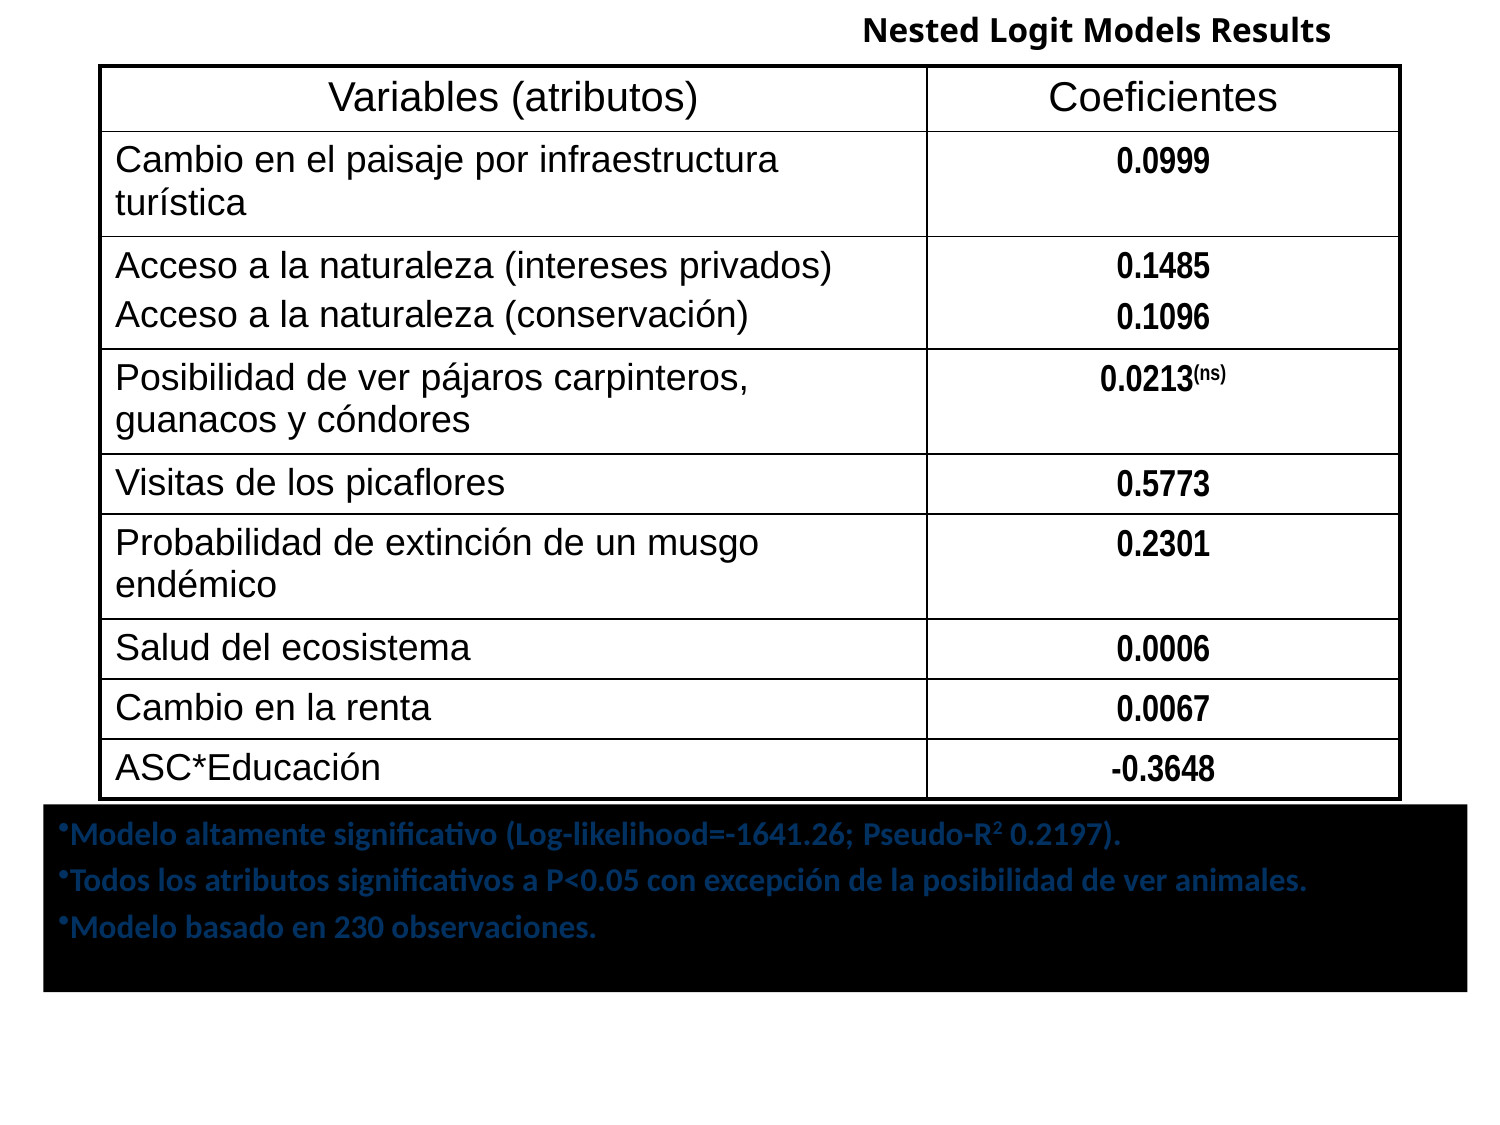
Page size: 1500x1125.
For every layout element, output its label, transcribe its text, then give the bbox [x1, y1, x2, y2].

table_cell ASC*Educación [102, 740, 926, 797]
table_cell Probabilidad de extinción de un musgo endémico [102, 515, 926, 618]
table_cell 0.0067 [928, 680, 1398, 738]
table_cell Cambio en el paisaje por infraestructura turística [102, 132, 926, 236]
text_box Modelo altamente significativo (Log-likelihood=-1641.26; Pseudo-R2 0.2197). Todos los atributos significativos a P<0.05 con excepción de la posibilidad de ver animales. Modelo basado en 230 observaciones. [43, 804, 1468, 993]
table_header Coeficientes [928, 68, 1398, 131]
table_cell 0.0999 [928, 132, 1398, 236]
table_header Variables (atributos) [102, 68, 926, 131]
table_cell 0.0006 [928, 620, 1398, 678]
table_cell Visitas de los picaflores [102, 455, 926, 513]
table_cell Salud del ecosistema [102, 620, 926, 678]
table_cell Cambio en la renta [102, 680, 926, 738]
table_cell 0.1485 0.1096 [928, 237, 1398, 348]
table_cell Posibilidad de ver pájaros carpinteros, guanacos y cóndores [102, 350, 926, 453]
table_cell 0.2301 [928, 515, 1398, 618]
table_cell -0.3648 [928, 740, 1398, 797]
table_cell Acceso a la naturaleza (intereses privados) Acceso a la naturaleza (conservación) [102, 237, 926, 348]
table_cell 0.0213(ns) [928, 350, 1398, 453]
text_box Nested Logit Models Results [847, 2, 1348, 57]
table_cell 0.5773 [928, 455, 1398, 513]
